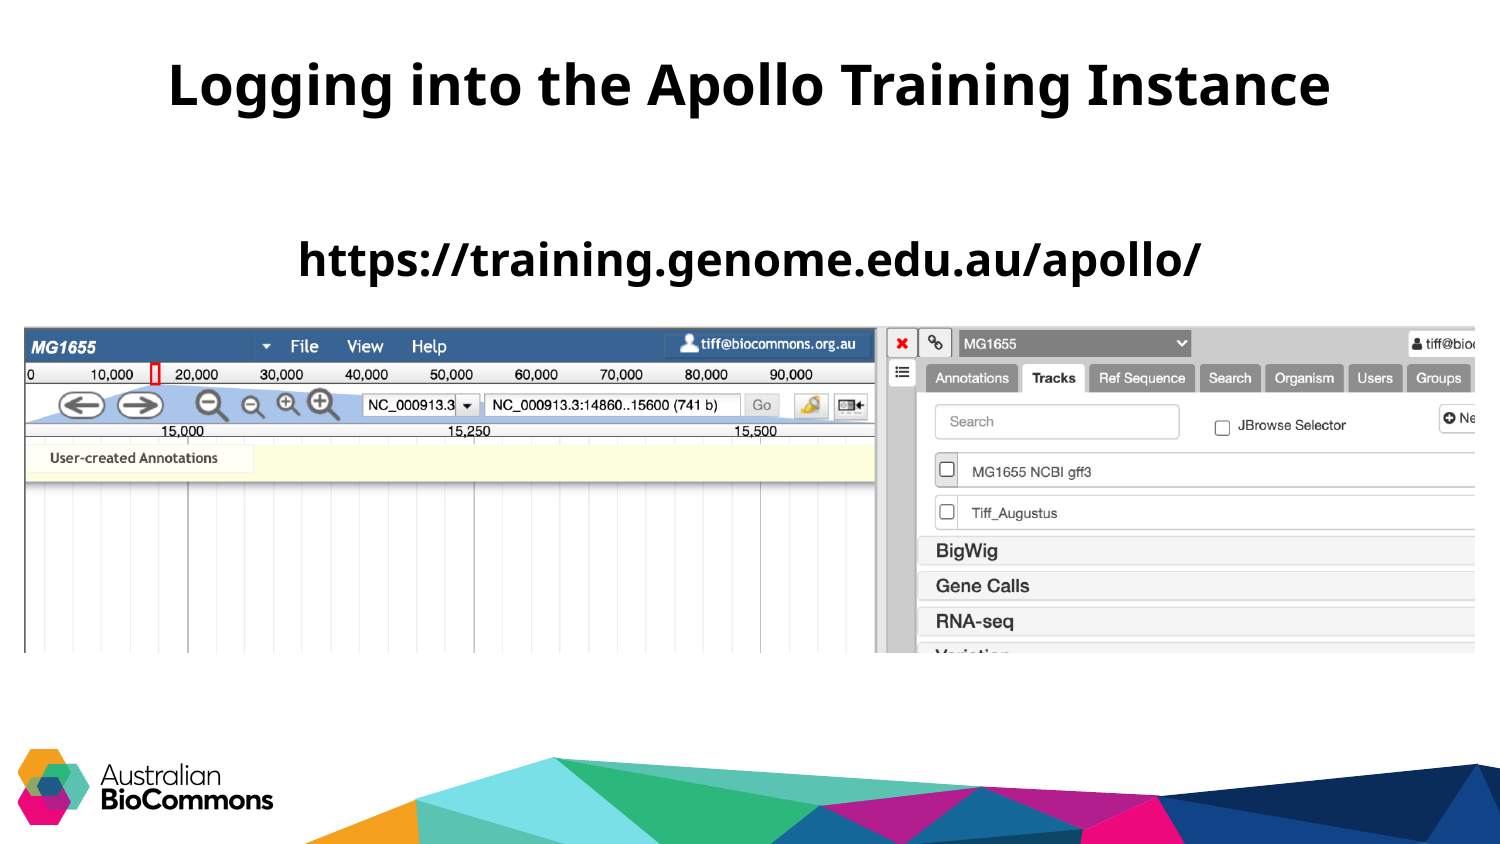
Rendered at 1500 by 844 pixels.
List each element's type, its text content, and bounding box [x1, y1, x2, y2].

picture [17, 749, 273, 825]
text_box Logging into the Apollo Training Instance [0, 0, 1500, 233]
picture [24, 326, 1476, 653]
text_box https://training.genome.edu.au/apollo/ [0, 233, 1500, 301]
